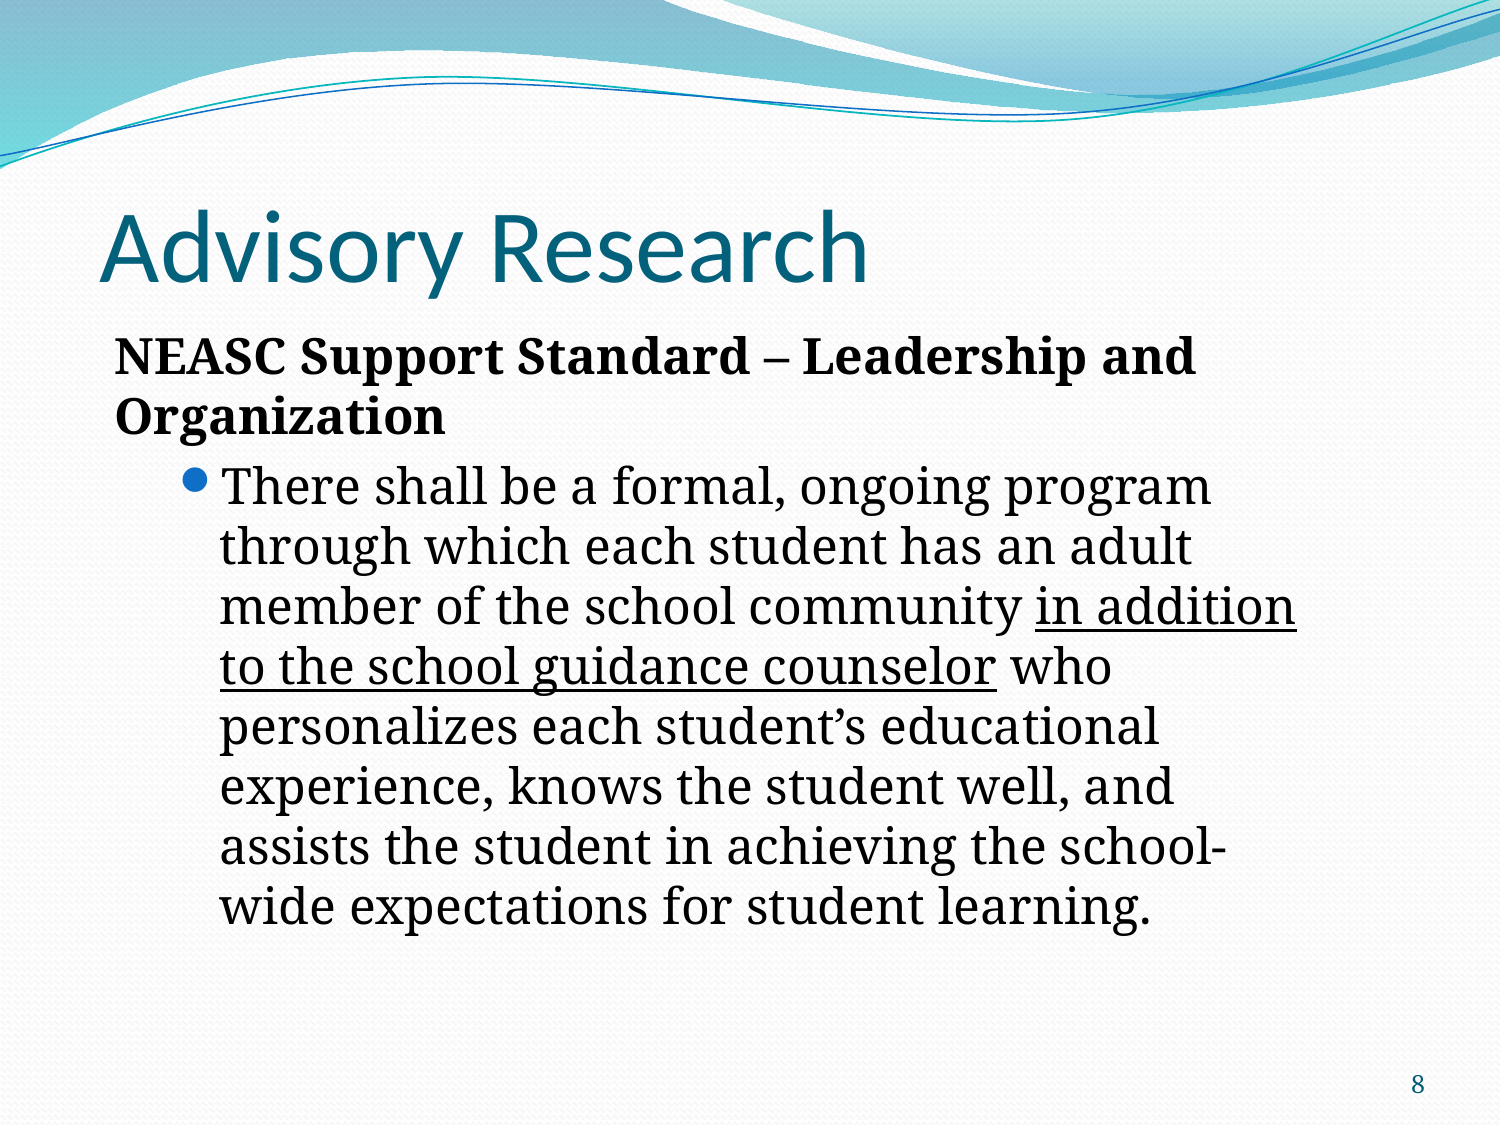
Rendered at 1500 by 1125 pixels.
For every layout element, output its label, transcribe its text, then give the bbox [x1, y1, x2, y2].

title Advisory Research [99, 115, 1450, 304]
slide_number 8 [1299, 1042, 1425, 1103]
list NEASC Support Standard – Leadership and Organization There shall be a formal, ongoing program through which each student has an adult member of the school community in addition to the school guidance counselor who personalizes each student’s educational experience, knows the student well, and assists the student in achieving the school-wide expectations for student learning. [99, 317, 1350, 1038]
